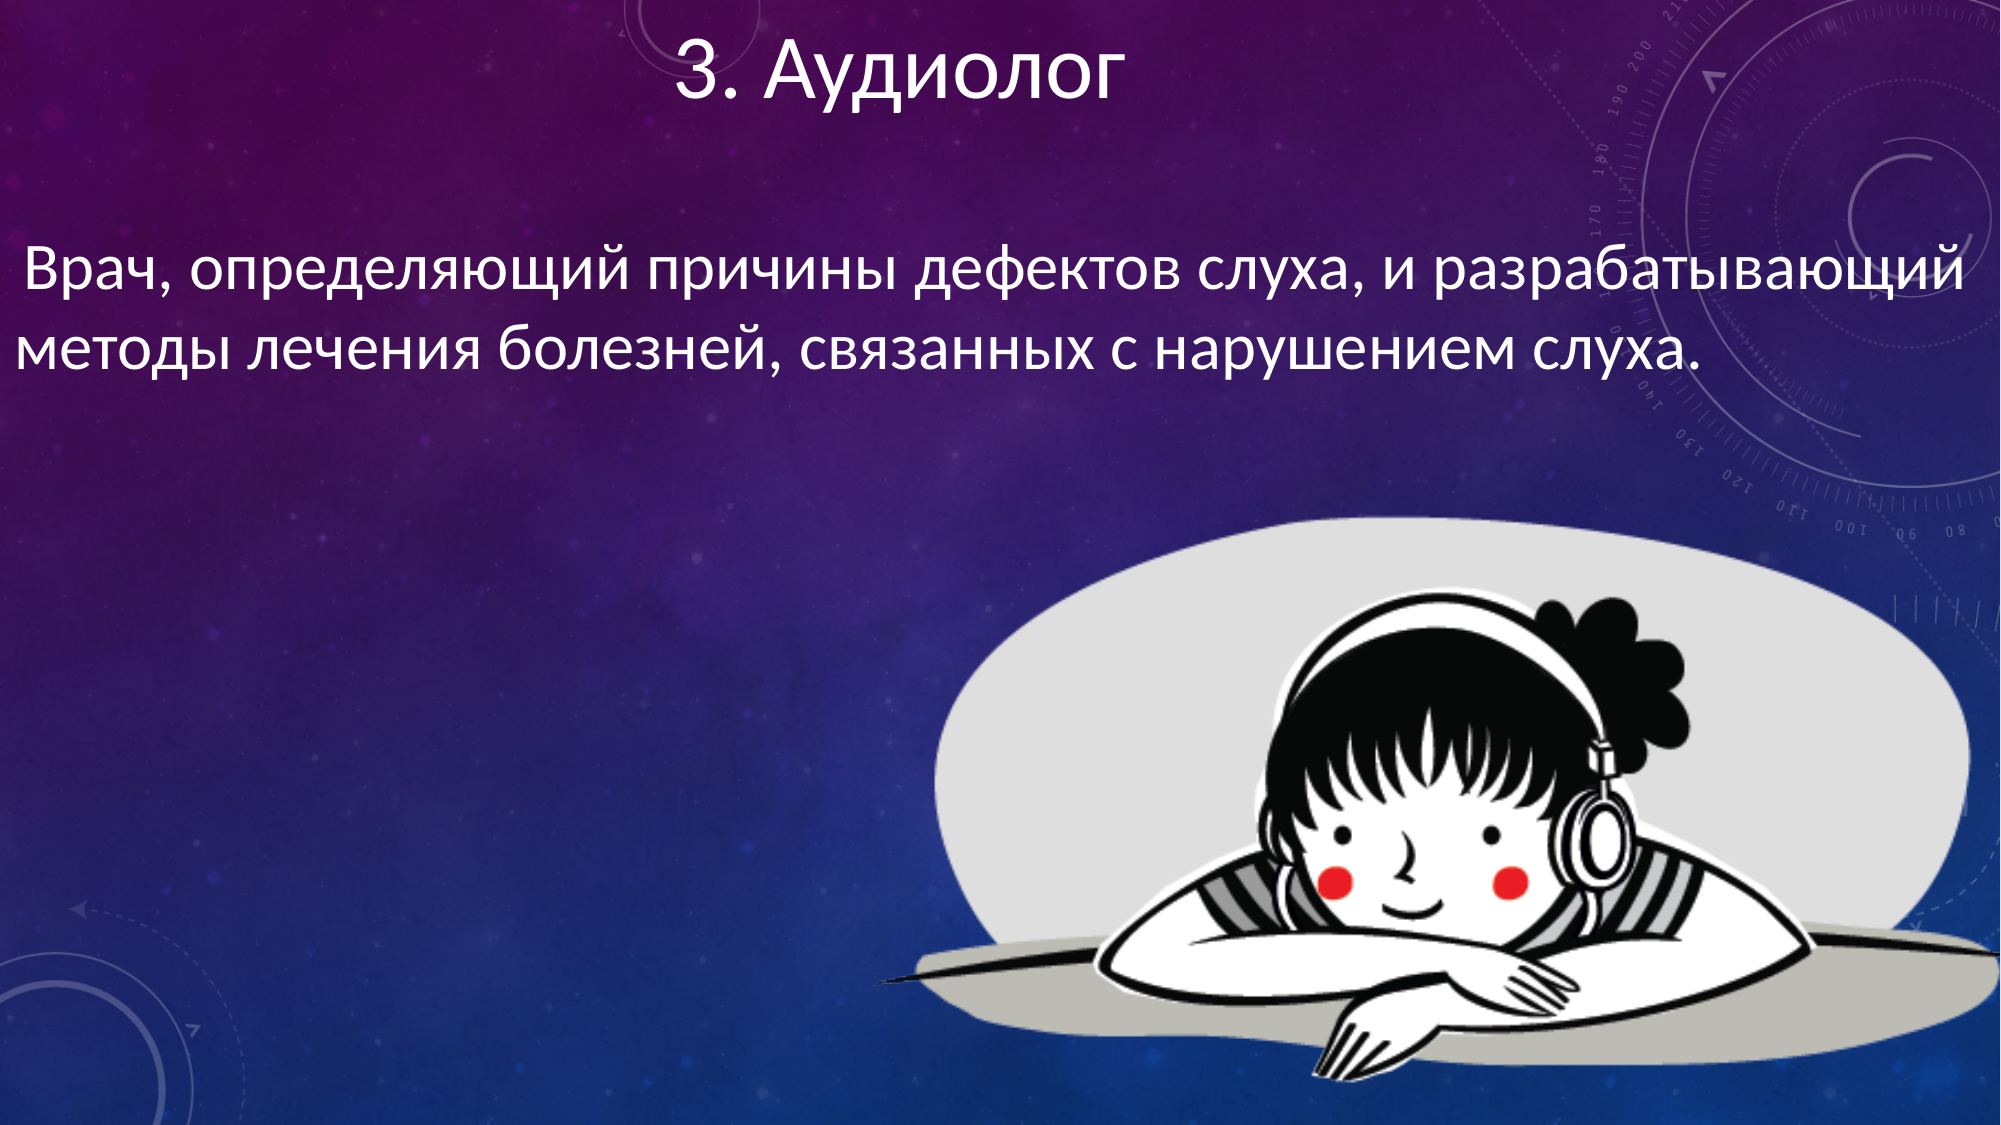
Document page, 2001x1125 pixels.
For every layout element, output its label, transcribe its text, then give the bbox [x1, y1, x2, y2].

picture [0, 0, 2001, 1125]
text_box 3. Аудиолог [658, 0, 1162, 125]
text_box Врач, определяющий причины дефектов слуха, и разрабатывающий методы лечения болезней, связанных с нарушением слуха. [0, 215, 2000, 390]
